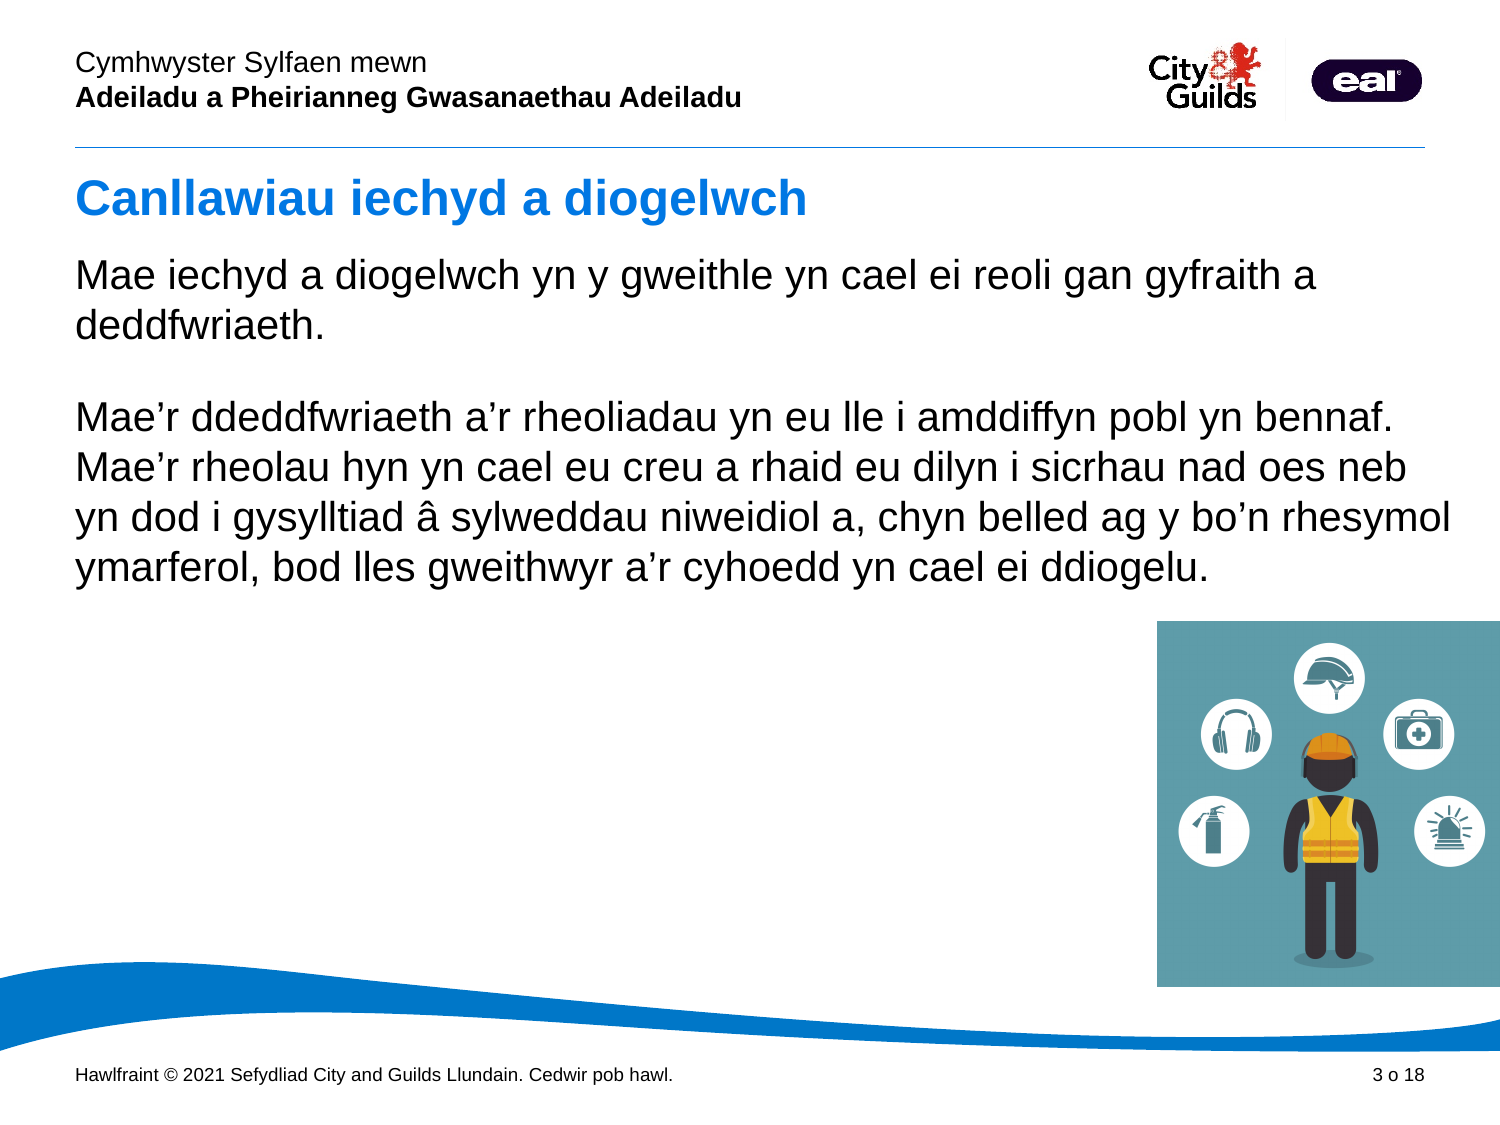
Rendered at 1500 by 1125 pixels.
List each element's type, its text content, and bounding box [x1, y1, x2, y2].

title Canllawiau iechyd a diogelwch [74, 165, 1424, 229]
picture [1149, 38, 1422, 121]
picture [1157, 621, 1500, 988]
list Mae iechyd a diogelwch yn y gweithle yn cael ei reoli gan gyfraith a deddfwriaeth. Mae’r ddeddfwriaeth a’r rheoliadau yn eu lle i amddiffyn pobl yn bennaf. Mae’r rheolau hyn yn cael eu creu a rhaid eu dilyn i sicrhau nad oes neb yn dod i gysylltiad â sylweddau niweidiol a, chyn belled ag y bo’n rhesymol ymarferol, bod lles gweithwyr a’r cyhoedd yn cael ei ddiogelu. [74, 247, 1459, 946]
